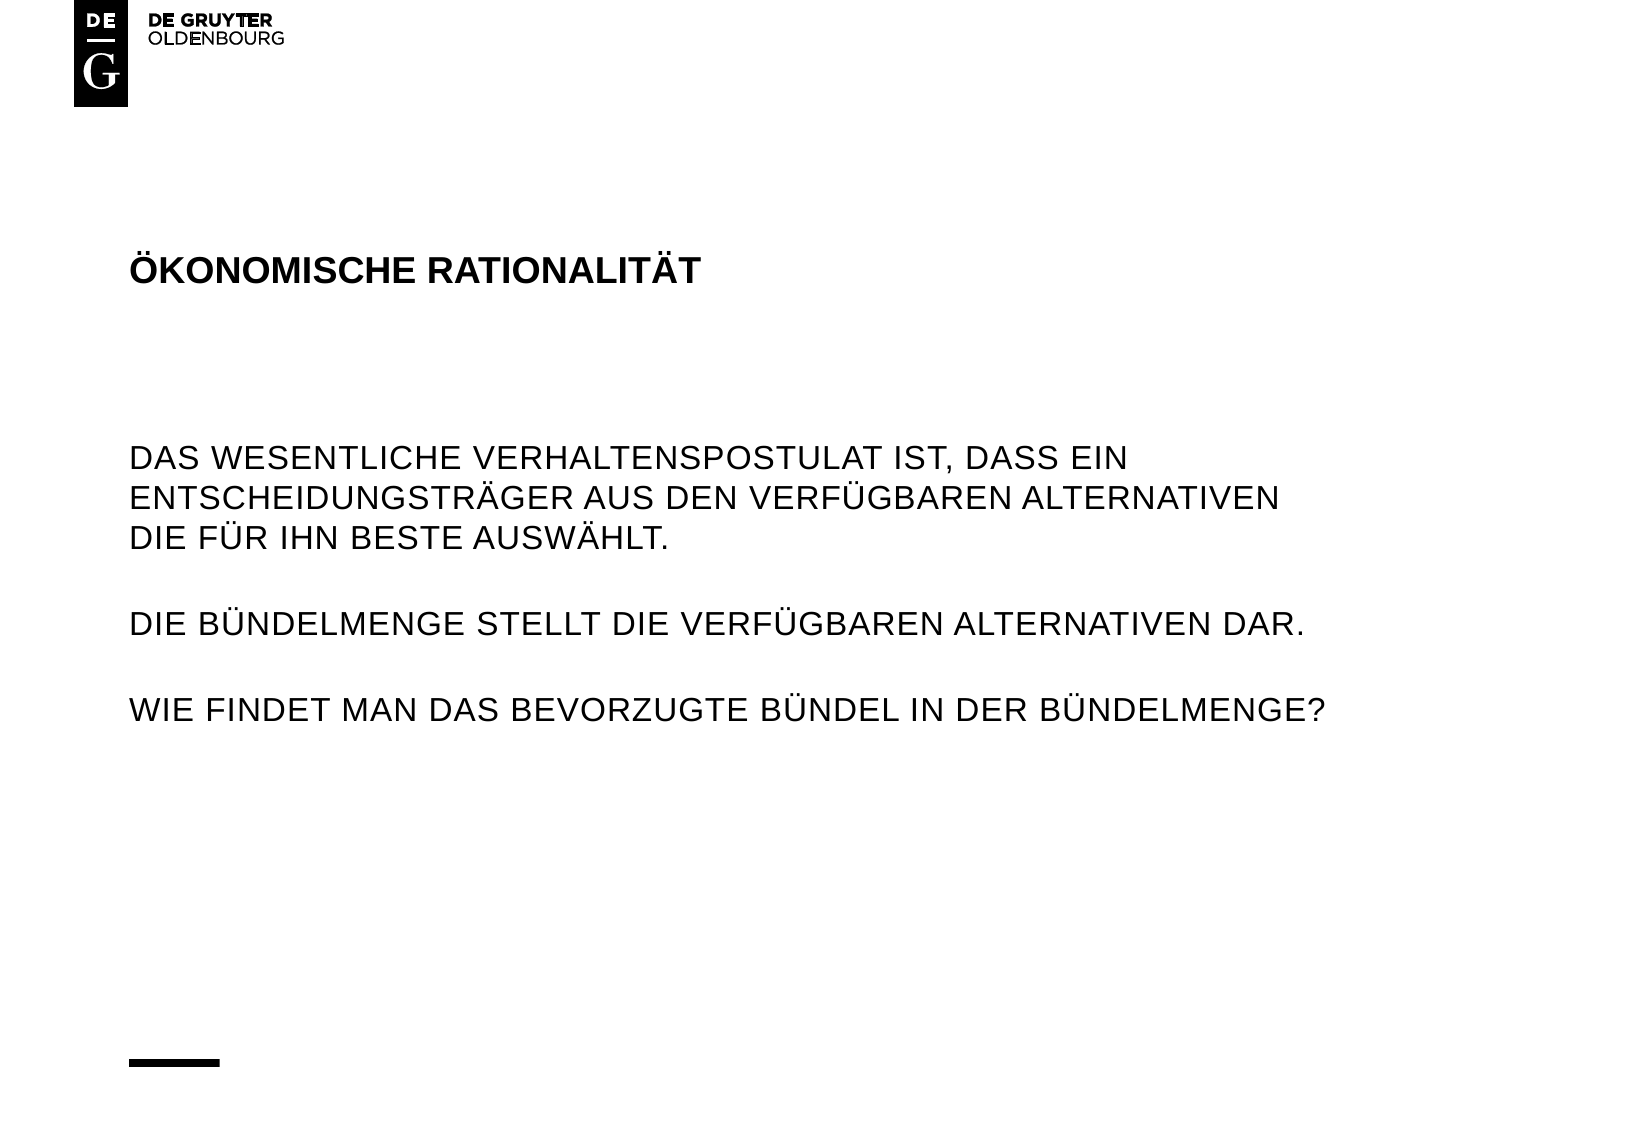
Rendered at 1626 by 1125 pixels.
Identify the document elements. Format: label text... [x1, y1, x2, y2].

title Ökonomische Rationalität [129, 245, 1556, 328]
list Das wesentliche Verhaltenspostulat ist, dass ein Entscheidungsträger aus den verfügbaren Alternativen die für ihn beste auswählt. Die Bündelmenge stellt die verfügbaren Alternativen dar. Wie findet man das bevorzugte Bündel in der Bündelmenge? [129, 355, 1556, 1018]
